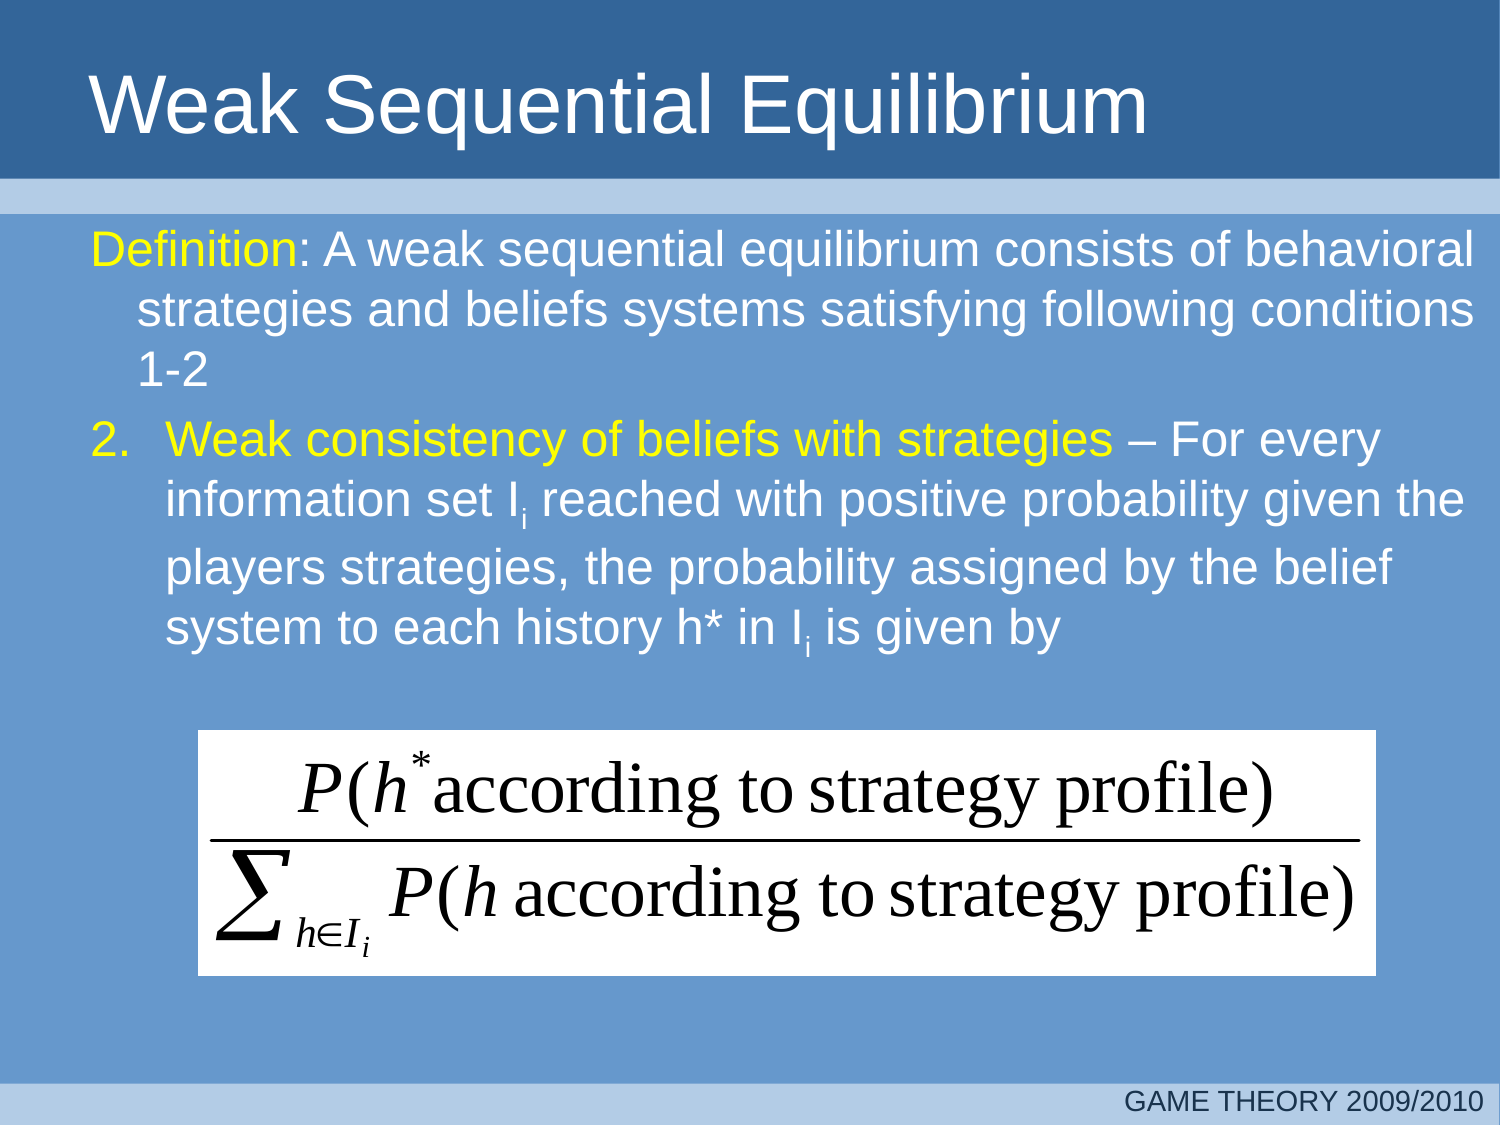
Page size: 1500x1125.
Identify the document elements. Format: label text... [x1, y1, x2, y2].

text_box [198, 729, 1376, 976]
text_box GAME THEORY 2009/2010 [1109, 1075, 1500, 1125]
list Definition: A weak sequential equilibrium consists of behavioral strategies and beliefs systems satisfying following conditions 1-2 Weak consistency of beliefs with strategies – For every information set Ii reached with positive probability given the players strategies, the probability assigned by the belief system to each history h* in Ii is given by [0, 208, 1500, 1042]
text_box Weak Sequential Equilibrium [73, 41, 1434, 160]
